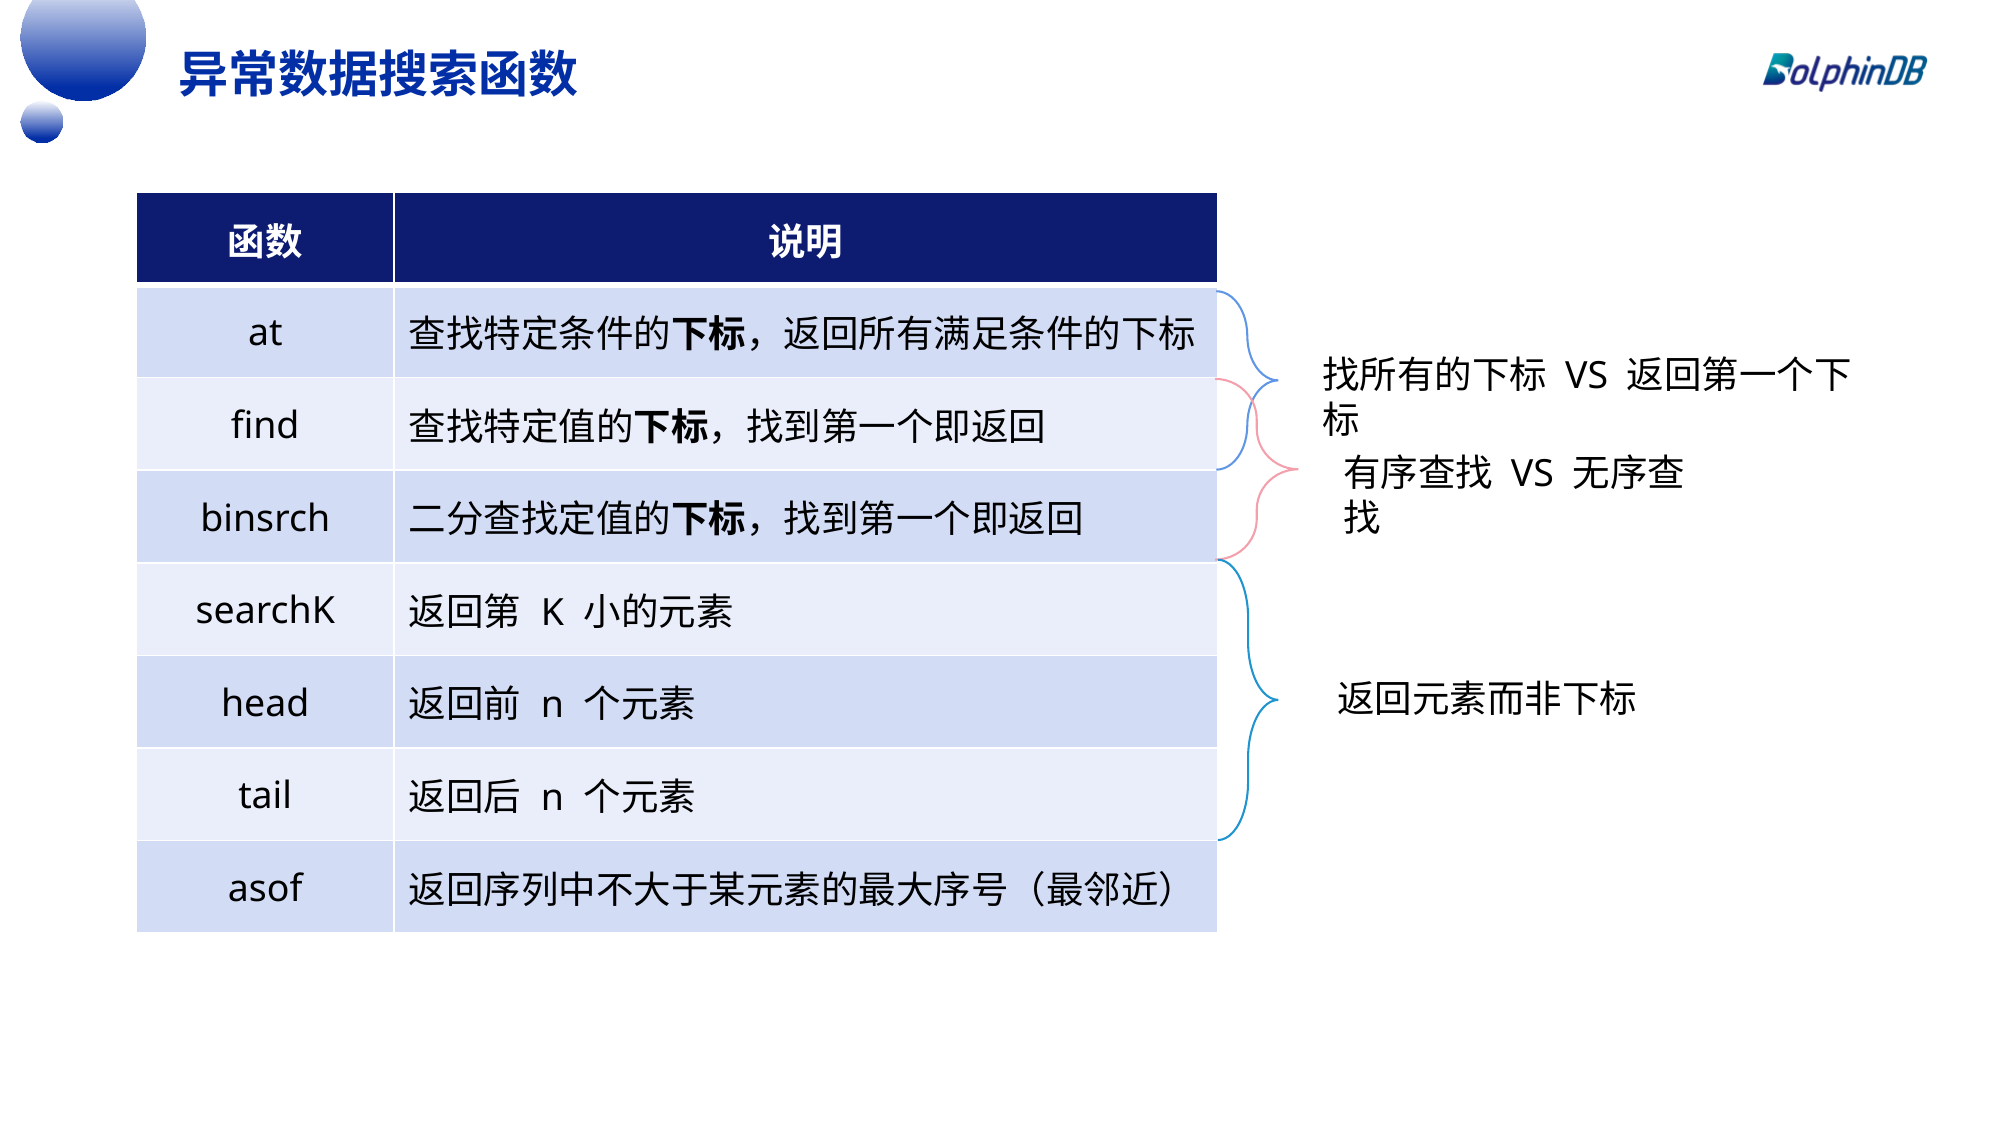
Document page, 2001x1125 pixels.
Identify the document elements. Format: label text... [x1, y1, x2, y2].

text_box [1215, 377, 1299, 561]
table_cell asof [137, 841, 393, 932]
text_box 找所有的下标 VS 返回第一个下标 [1307, 343, 1897, 449]
table_header 函数 [137, 193, 393, 282]
table_cell searchK [137, 564, 393, 655]
table_cell head [137, 656, 393, 747]
text_box [19, 0, 147, 102]
table_cell 返回第 K 小的元素 [395, 564, 1217, 655]
text_box 有序查找 VS 无序查找 [1328, 441, 1734, 547]
table_cell binsrch [137, 471, 393, 562]
table_cell find [137, 378, 393, 469]
table_cell 返回序列中不大于某元素的最大序号（最邻近） [395, 841, 1217, 932]
table_cell at [137, 288, 393, 377]
table_cell 查找特定条件的下标，返回所有满足条件的下标 [395, 288, 1217, 377]
picture [1755, 47, 1929, 93]
text_box 返回元素而非下标 [1322, 667, 1665, 728]
table_header 说明 [395, 193, 1217, 282]
table_cell 返回后 n 个元素 [395, 749, 1217, 840]
table_cell 查找特定值的下标，找到第一个即返回 [395, 378, 1215, 469]
table_cell 返回前 n 个元素 [395, 656, 1217, 747]
text_box 异常数据搜索函数 [163, 35, 1245, 110]
table_cell tail [137, 749, 393, 840]
text_box [19, 99, 64, 144]
table_cell 二分查找定值的下标，找到第一个即返回 [395, 471, 1217, 562]
text_box [1216, 290, 1279, 400]
text_box [1217, 558, 1279, 842]
